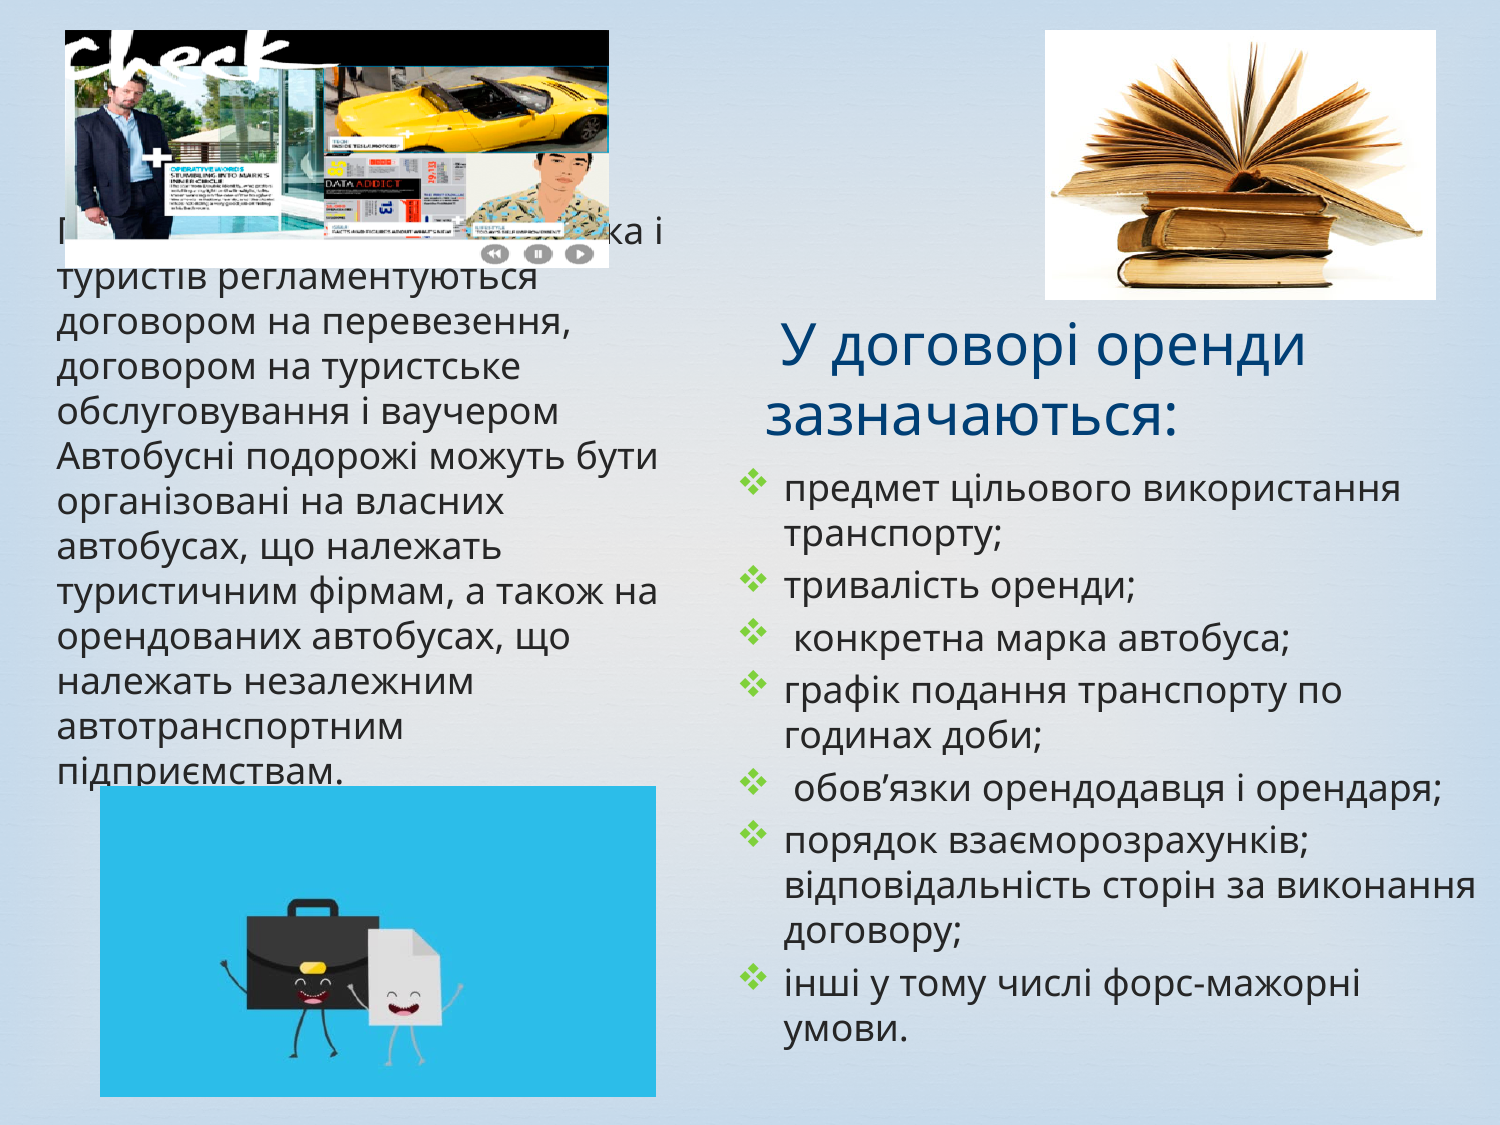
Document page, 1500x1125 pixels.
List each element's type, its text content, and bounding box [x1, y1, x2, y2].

list Права та обов’язки перевізника і туристів регламентуються договором на перевезення, договором на туристське обслуговування і ваучером Автобусні подорожі можуть бути організовані на власних автобусах, що належать туристичним фірмам, а також на орендованих автобусах, що належать незалежним автотранспортним підприємствам. [41, 42, 717, 956]
list предмет цільового використання транспорту; тривалість оренди; конкретна марка автобуса; графік подання транспорту по годинах доби; обов’язки орендодавця і орендаря; порядок взаєморозрахунків; відповідальність сторін за виконання договору; інші у тому числі форс-мажорні умови. [721, 456, 1499, 953]
picture [64, 30, 609, 268]
picture [99, 786, 656, 1098]
title У договорі оренди зазначаються: [750, 0, 1412, 455]
picture [1044, 30, 1436, 301]
